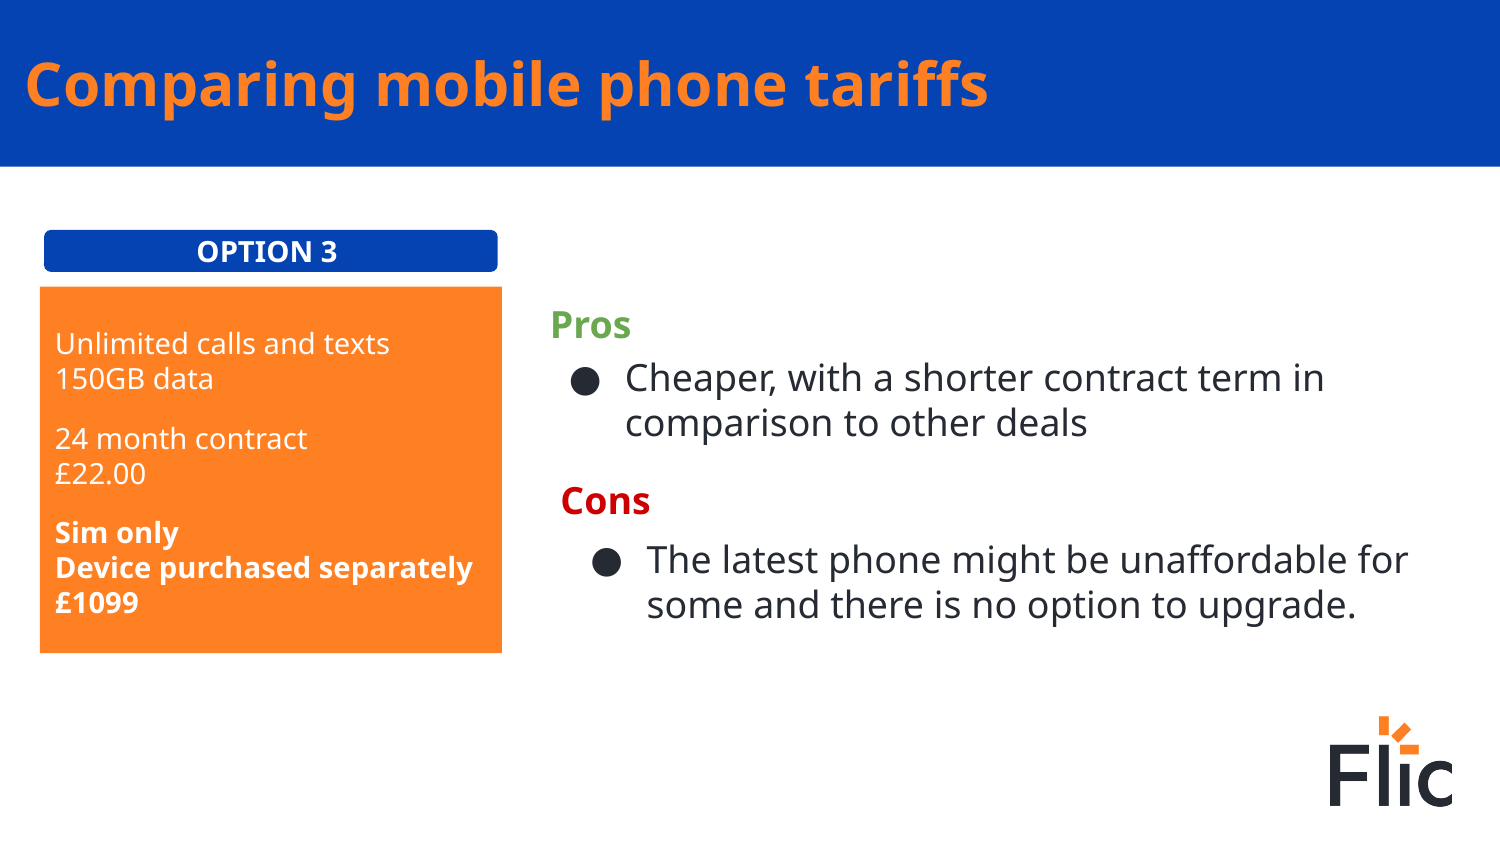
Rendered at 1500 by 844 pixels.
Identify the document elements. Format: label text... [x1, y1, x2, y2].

title Comparing mobile phone tariffs [10, 39, 1371, 125]
text_box Cheaper, with a shorter contract term in comparison to other deals [534, 338, 1420, 504]
text_box Unlimited calls and texts 150GB data 24 month contract £22.00 Sim only Device purchased separately £1099 [39, 286, 502, 654]
text_box Cons [545, 461, 1430, 537]
picture [1330, 716, 1452, 807]
text_box The latest phone might be unaffordable for some and there is no option to upgrade. [556, 520, 1441, 686]
text_box Pros [534, 286, 1420, 338]
text_box OPTION 3 [43, 229, 498, 272]
